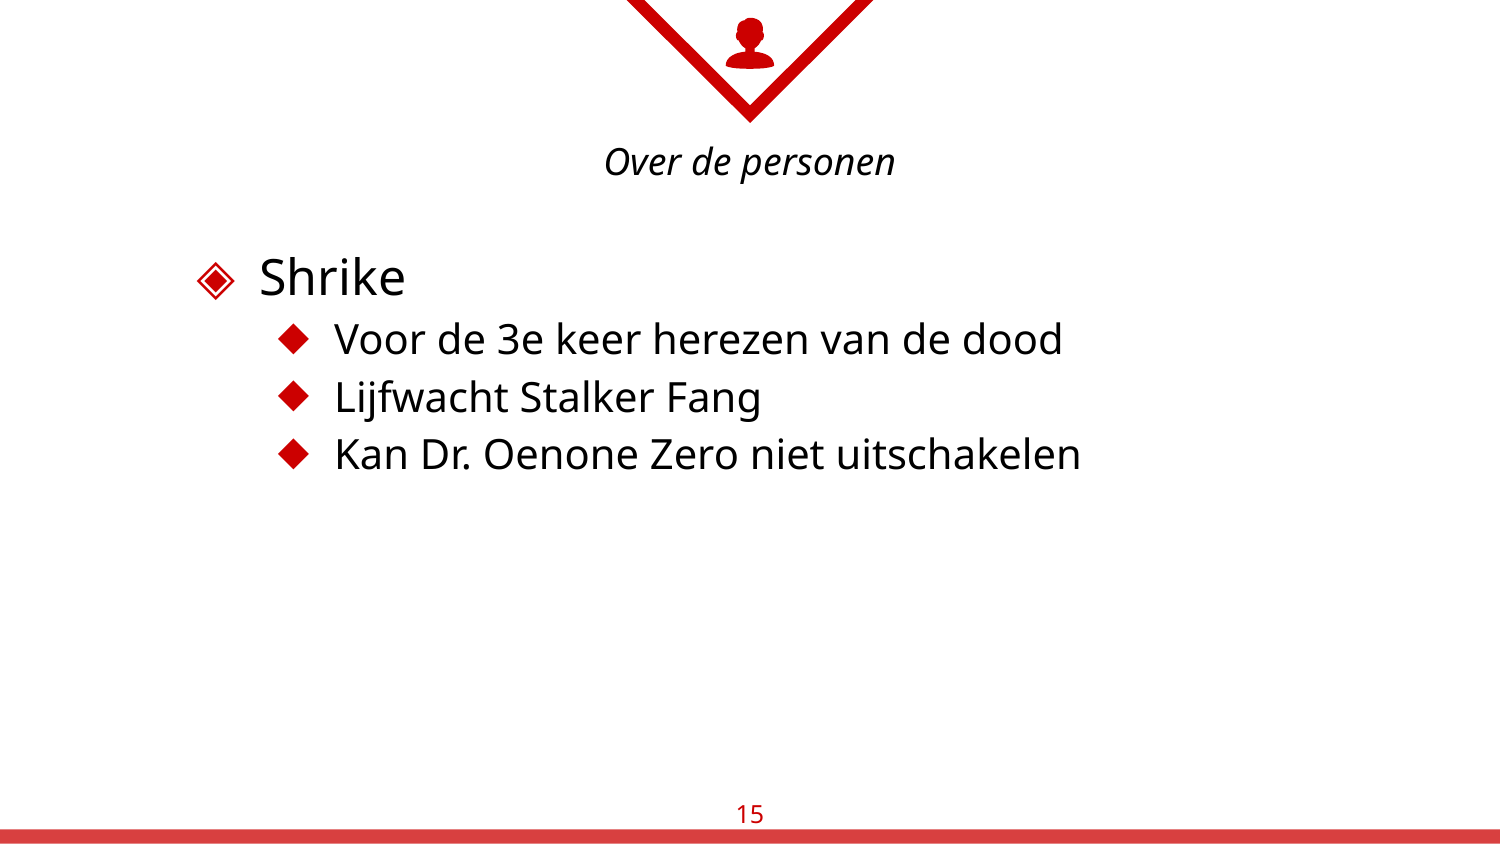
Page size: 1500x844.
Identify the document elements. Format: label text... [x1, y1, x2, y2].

slide_number 15 [0, 783, 1500, 827]
text_box [0, 827, 1500, 844]
title Over de personen [169, 123, 1331, 212]
list Shrike Voor de 3e keer herezen van de dood Lijfwacht Stalker Fang Kan Dr. Oenone Zero niet uitschakelen [169, 221, 1331, 783]
text_box [725, 17, 775, 69]
